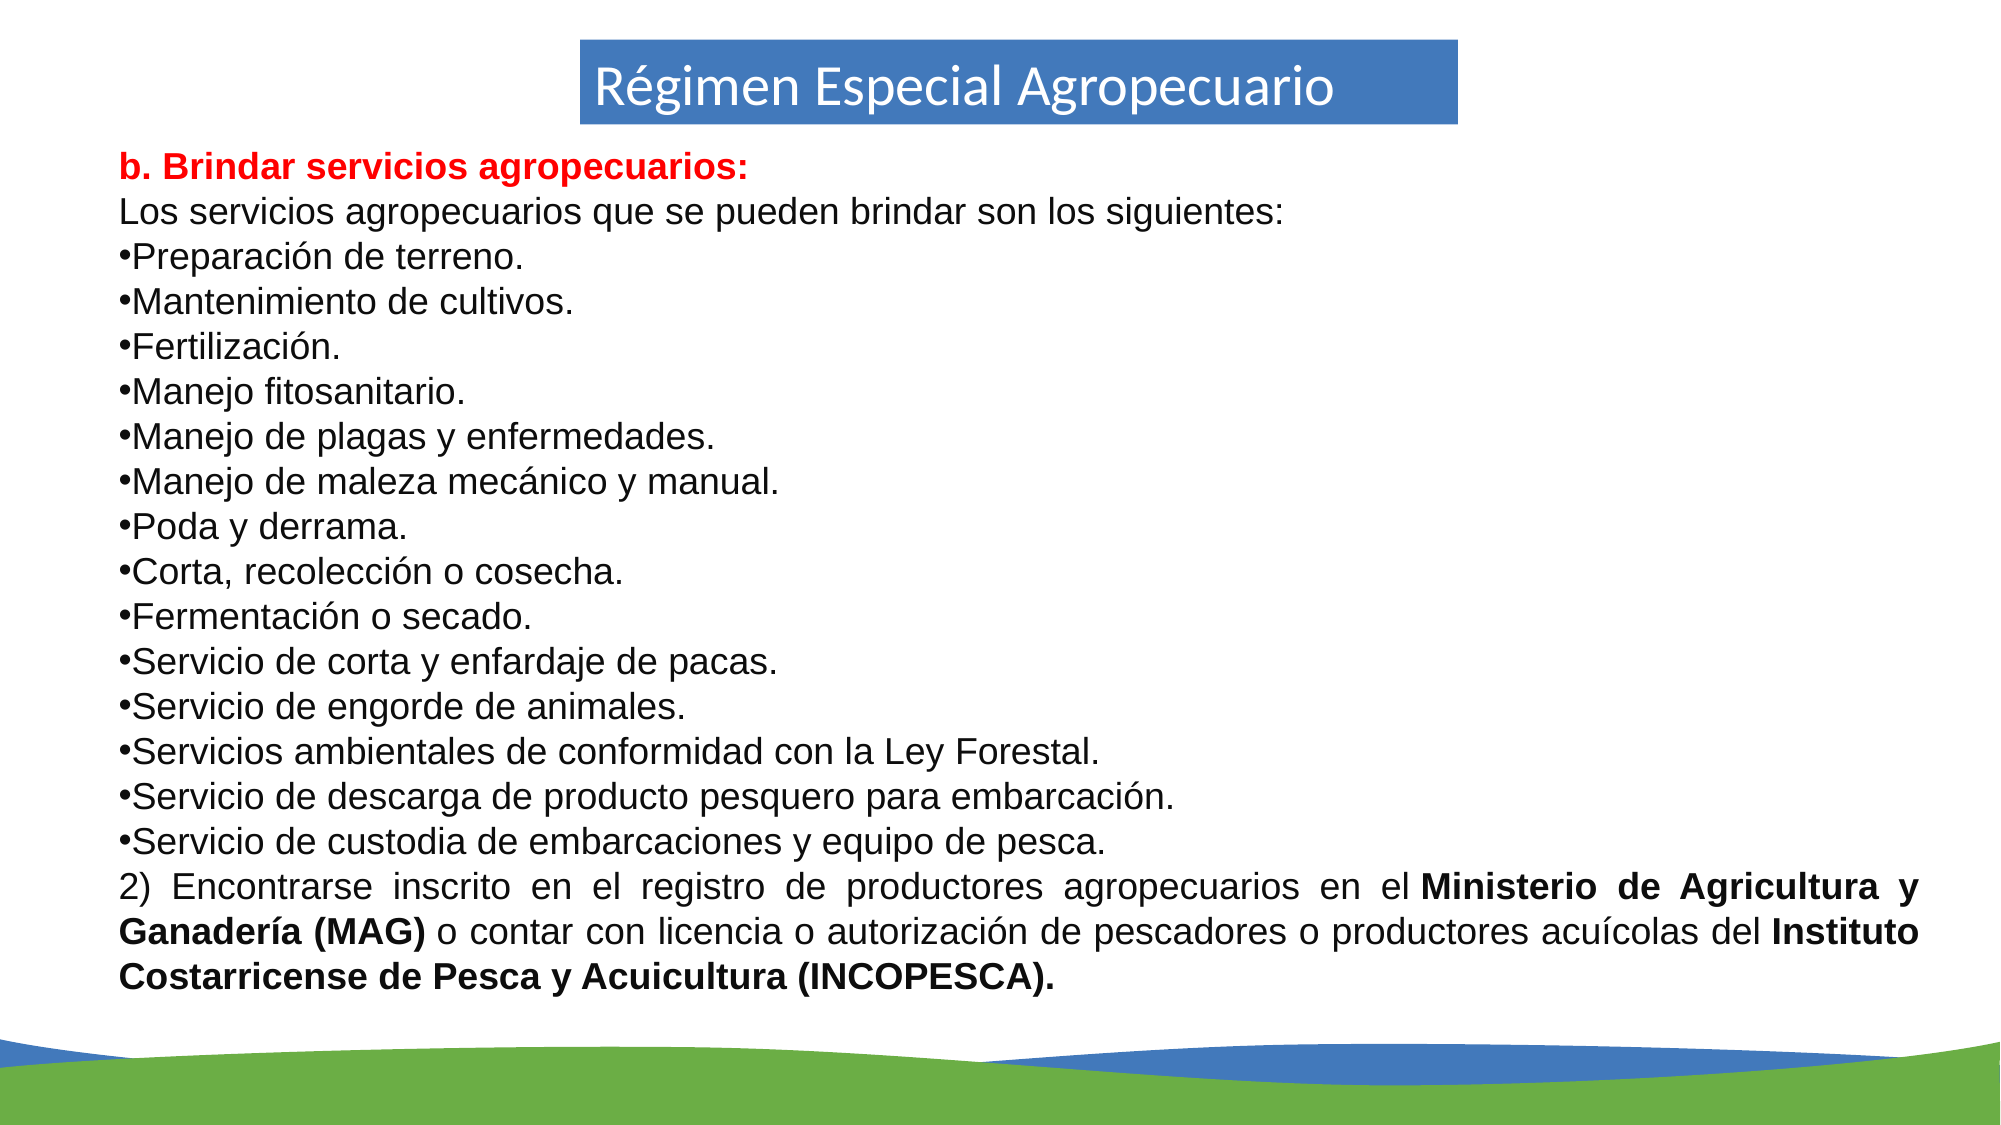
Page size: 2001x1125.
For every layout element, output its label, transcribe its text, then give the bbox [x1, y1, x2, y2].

text_box Régimen Especial Agropecuario [580, 39, 1458, 125]
text_box b. Brindar servicios agropecuarios: Los servicios agropecuarios que se pueden brindar son los siguientes: Preparación de terreno. Mantenimiento de cultivos. Fertilización. Manejo fitosanitario. Manejo de plagas y enfermedades. Manejo de maleza mecánico y manual. Poda y derrama. Corta, recolección o cosecha. Fermentación o secado. Servicio de corta y enfardaje de pacas. Servicio de engorde de animales. Servicios ambientales de conformidad con la Ley Forestal. Servicio de descarga de producto pesquero para embarcación. Servicio de custodia de embarcaciones y equipo de pesca. 2) Encontrarse inscrito en el registro de productores agropecuarios en el Ministerio de Agricultura y Ganadería (MAG) o contar con licencia o autorización de pescadores o productores acuícolas del Instituto Costarricense de Pesca y Acuicultura (INCOPESCA). [103, 134, 1935, 1004]
